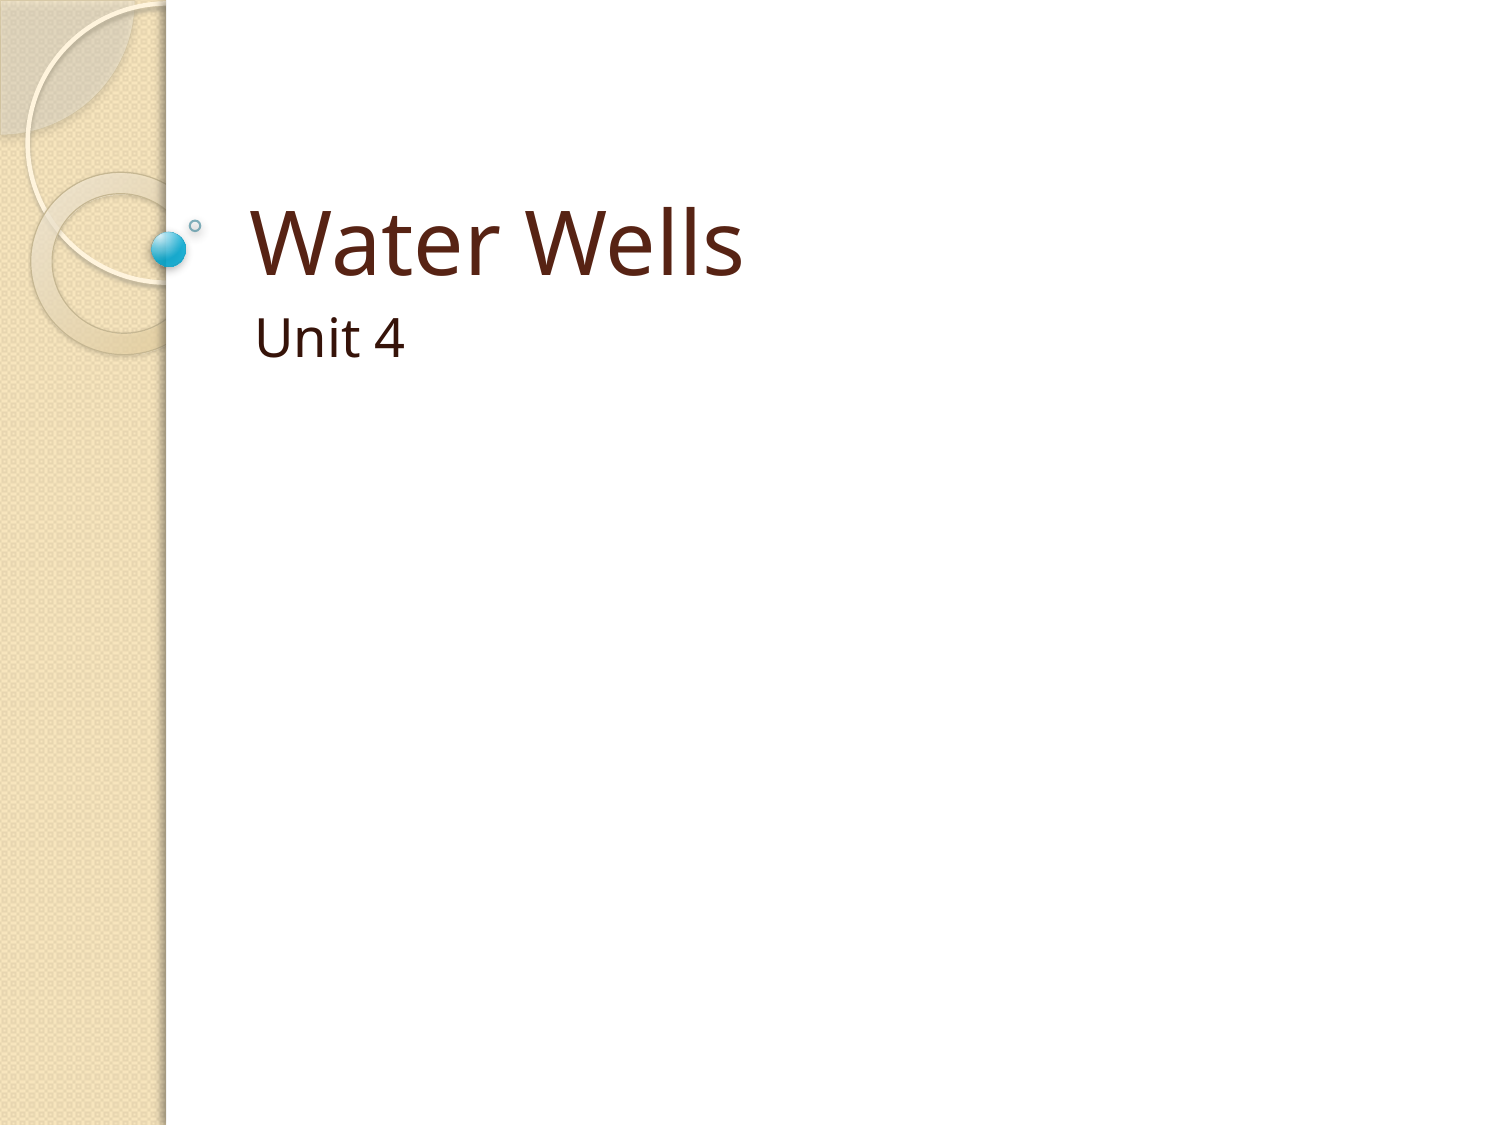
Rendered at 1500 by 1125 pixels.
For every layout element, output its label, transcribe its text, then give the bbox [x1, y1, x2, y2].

title Water Wells [234, 59, 1450, 301]
subtitle Unit 4 [234, 303, 1450, 591]
